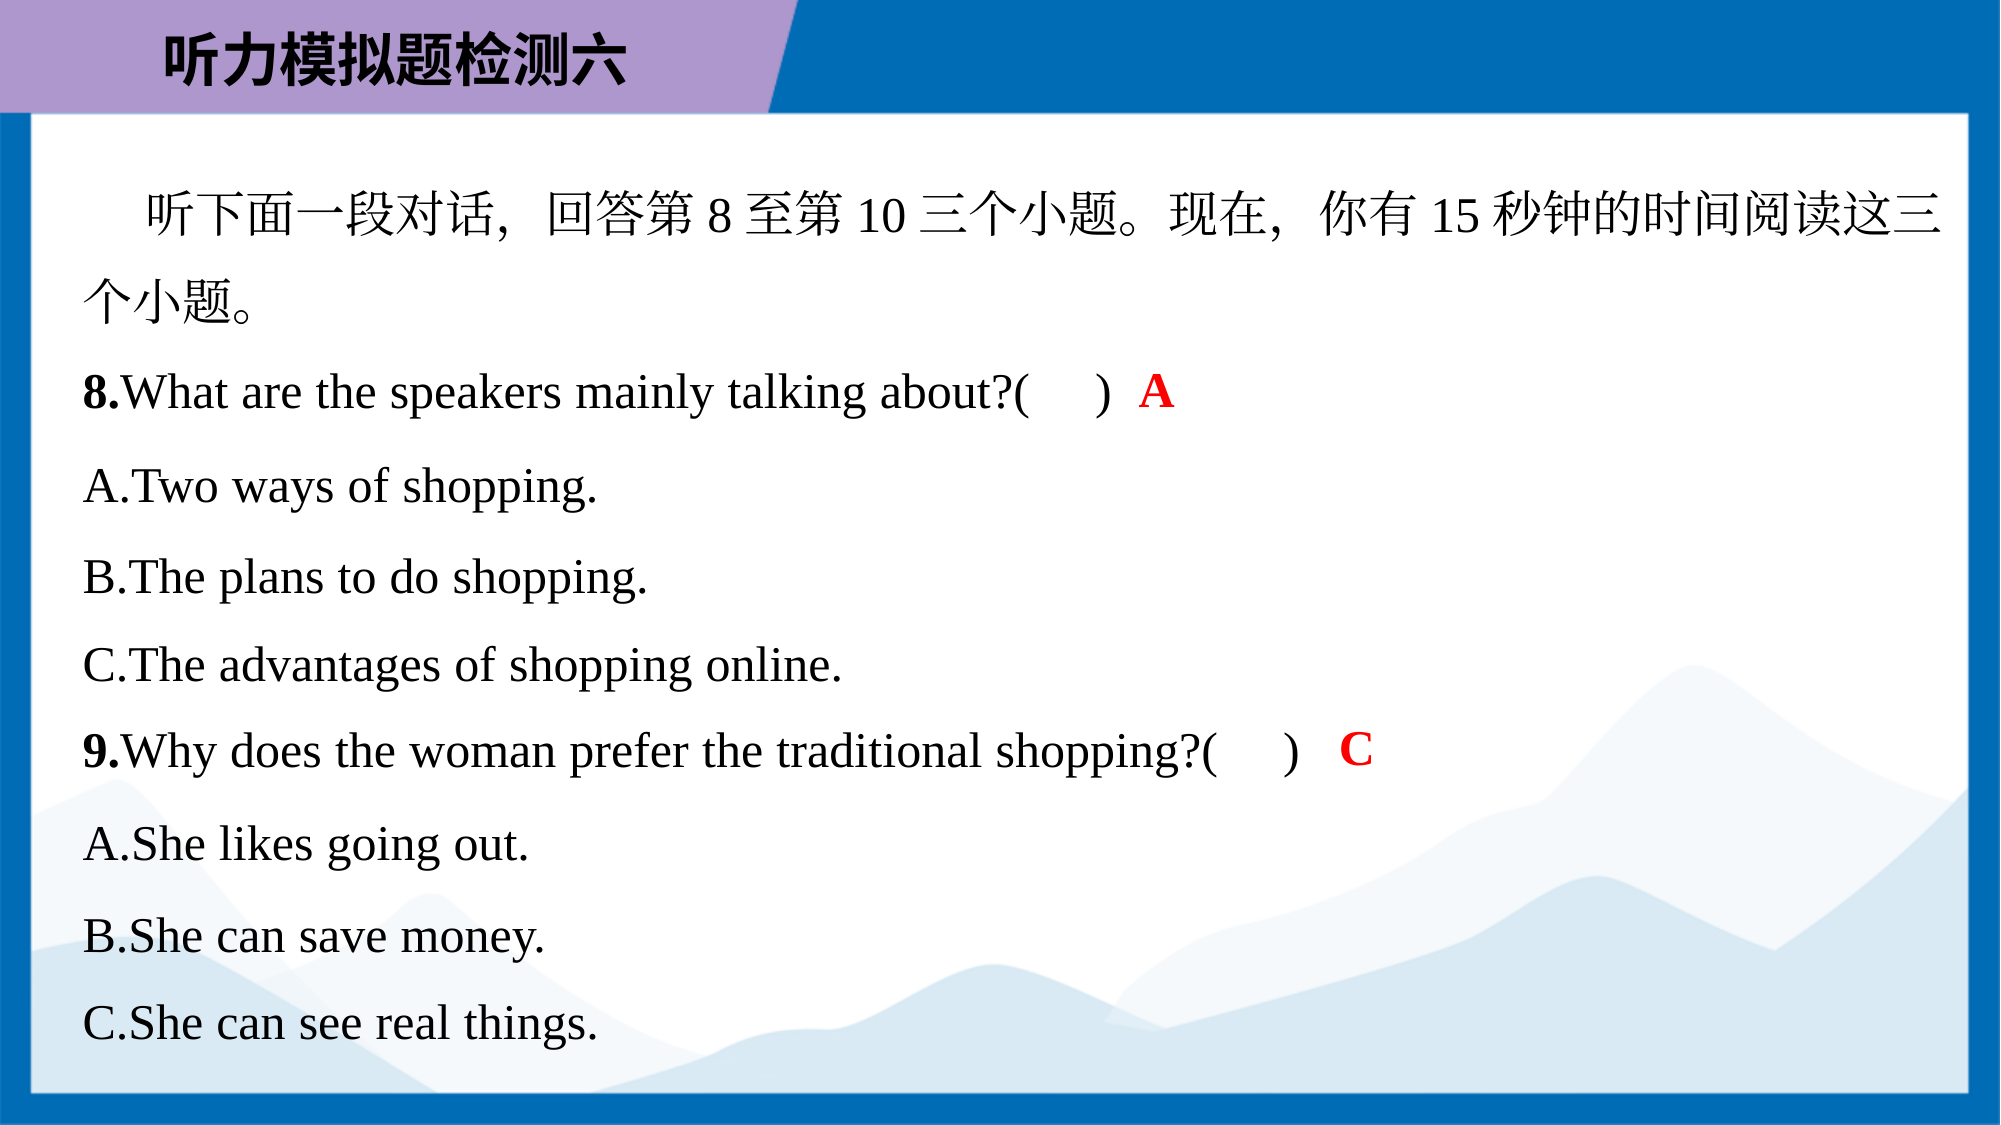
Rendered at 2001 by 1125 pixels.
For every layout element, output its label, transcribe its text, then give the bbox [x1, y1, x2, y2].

text_box 8.What are the speakers mainly talking about?( ) [82, 331, 1917, 410]
text_box 听下面一段对话，回答第8至第10三个小题。现在，你有15秒钟的时间阅读这三 个小题。 [82, 150, 1917, 321]
text_box A.She likes going out. B.She can save money. C.She can see real things. [82, 778, 1917, 1041]
text_box C [1320, 688, 1393, 767]
text_box A.Two ways of shopping. B.The plans to do shopping. C.The advantages of shopping online. [82, 420, 1917, 682]
picture [0, 0, 2000, 1125]
text_box 9.Why does the woman prefer the traditional shopping?( ) [82, 690, 1917, 768]
text_box A [1120, 329, 1193, 409]
